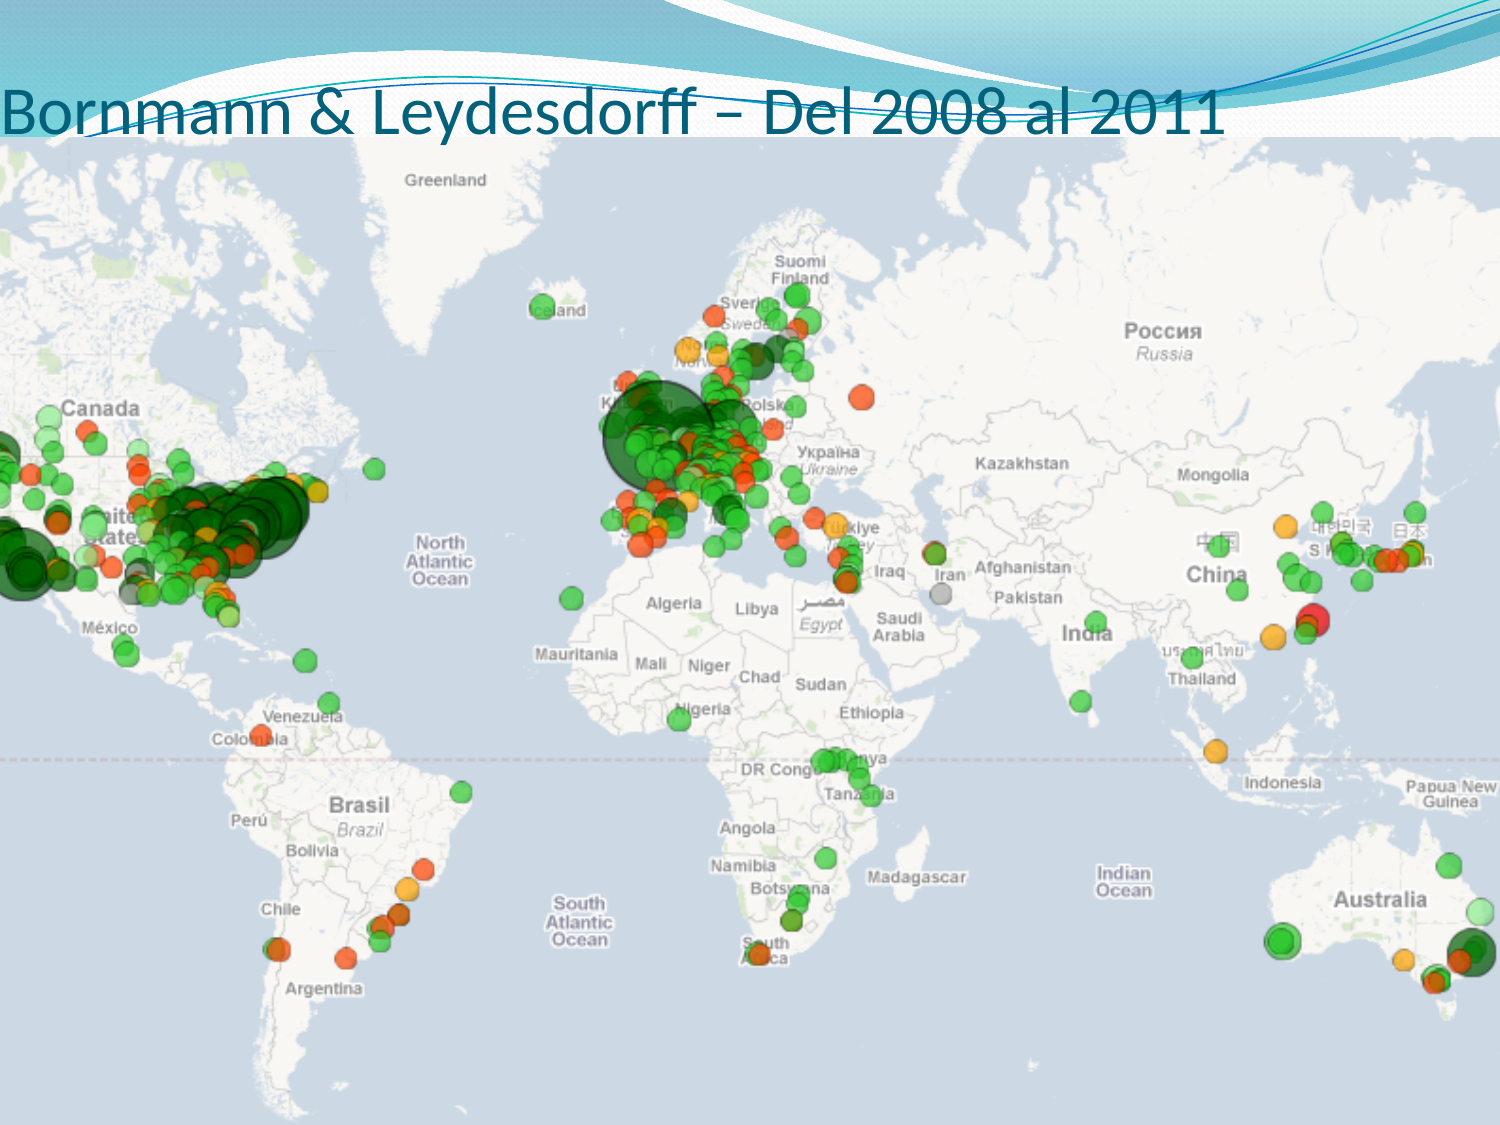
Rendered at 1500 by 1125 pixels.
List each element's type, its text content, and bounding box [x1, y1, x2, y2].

picture [0, 136, 1500, 1125]
title Bornmann & Leydesdorff – Del 2008 al 2011 [0, 54, 1500, 136]
